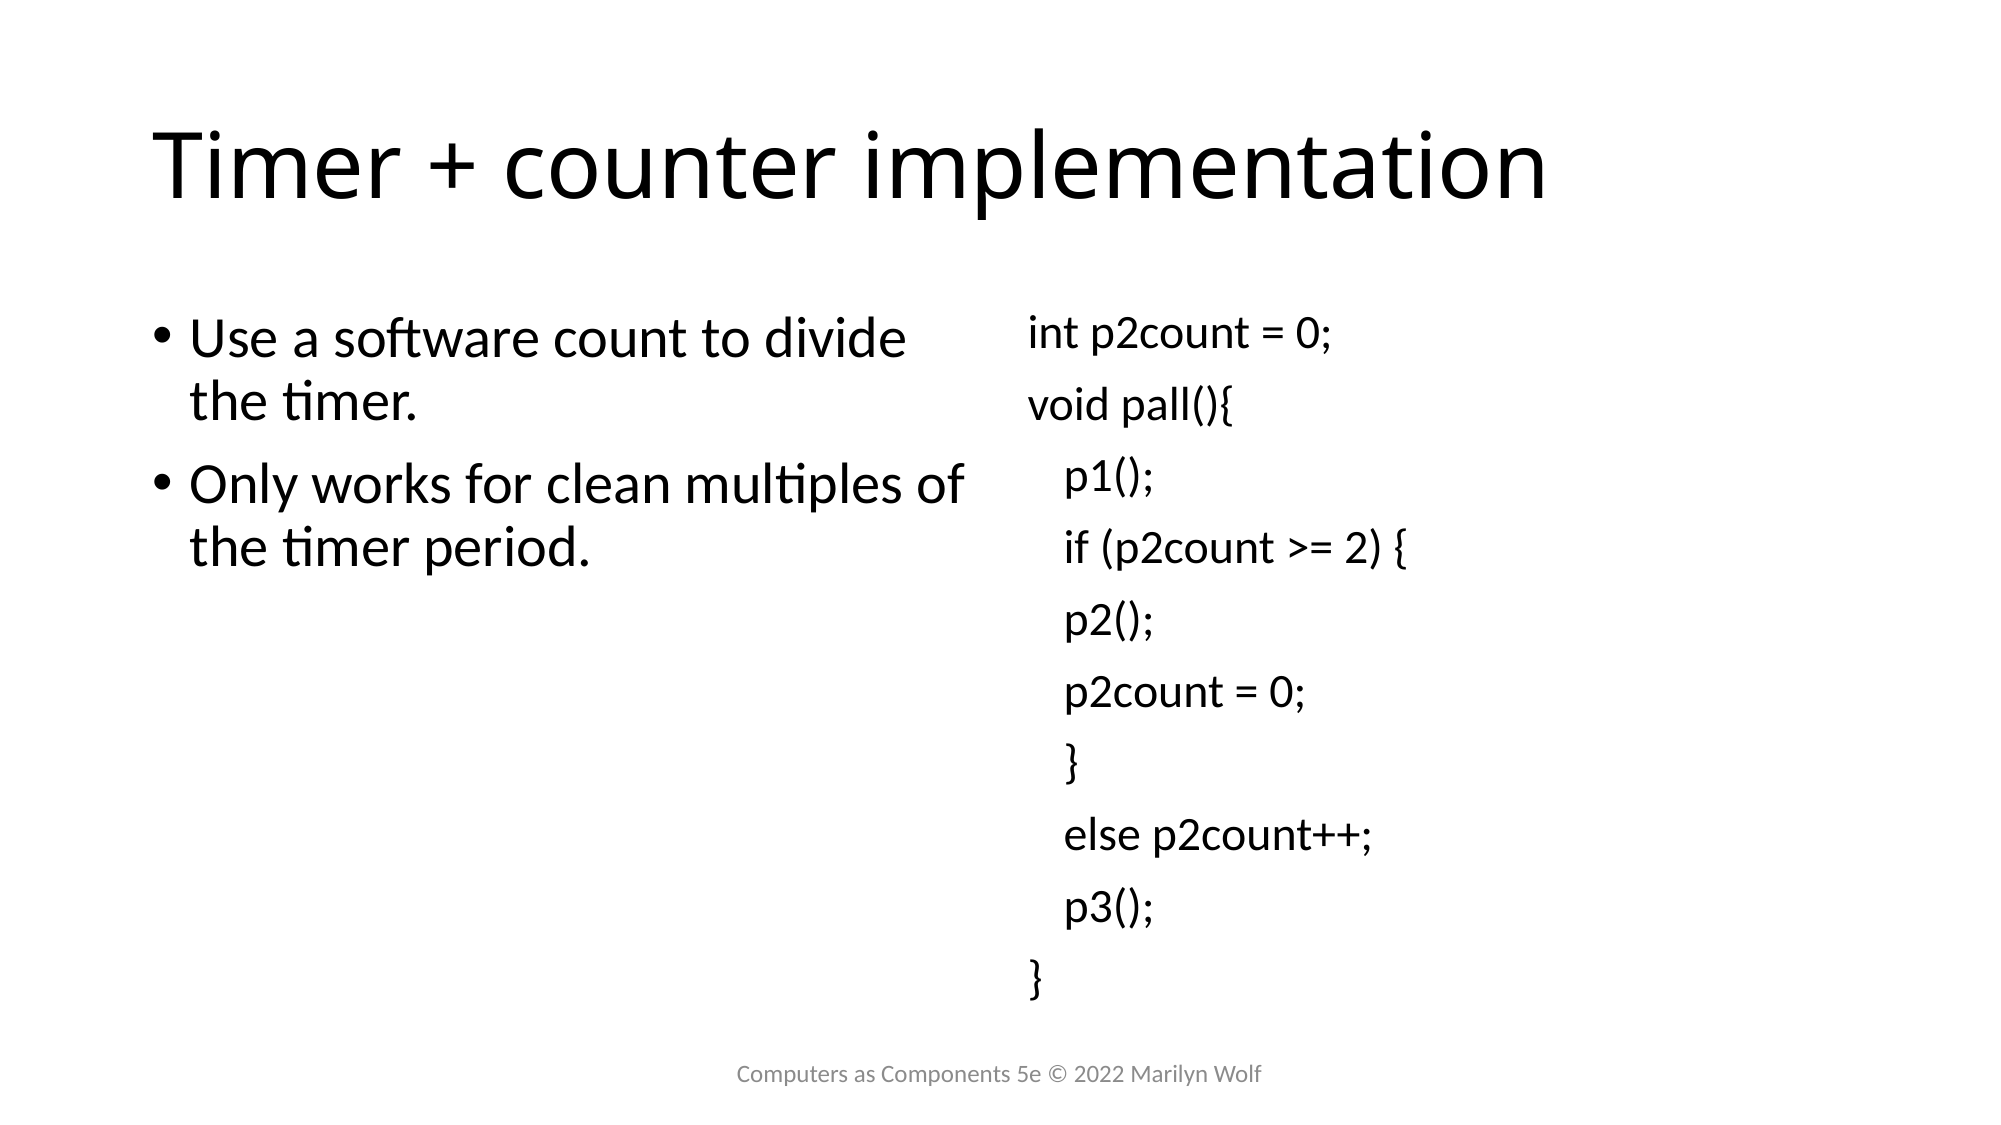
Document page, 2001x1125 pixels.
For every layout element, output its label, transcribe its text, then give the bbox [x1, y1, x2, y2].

list int p2count = 0; void pall(){ p1(); if (p2count >= 2) { p2(); p2count = 0; } else p2count++; p3(); } [1012, 299, 1863, 1014]
footer Computers as Components 5e © 2022 Marilyn Wolf [662, 1042, 1338, 1103]
list Use a software count to divide the timer. Only works for clean multiples of the timer period. [137, 299, 988, 1014]
title Timer + counter implementation [137, 59, 1863, 278]
